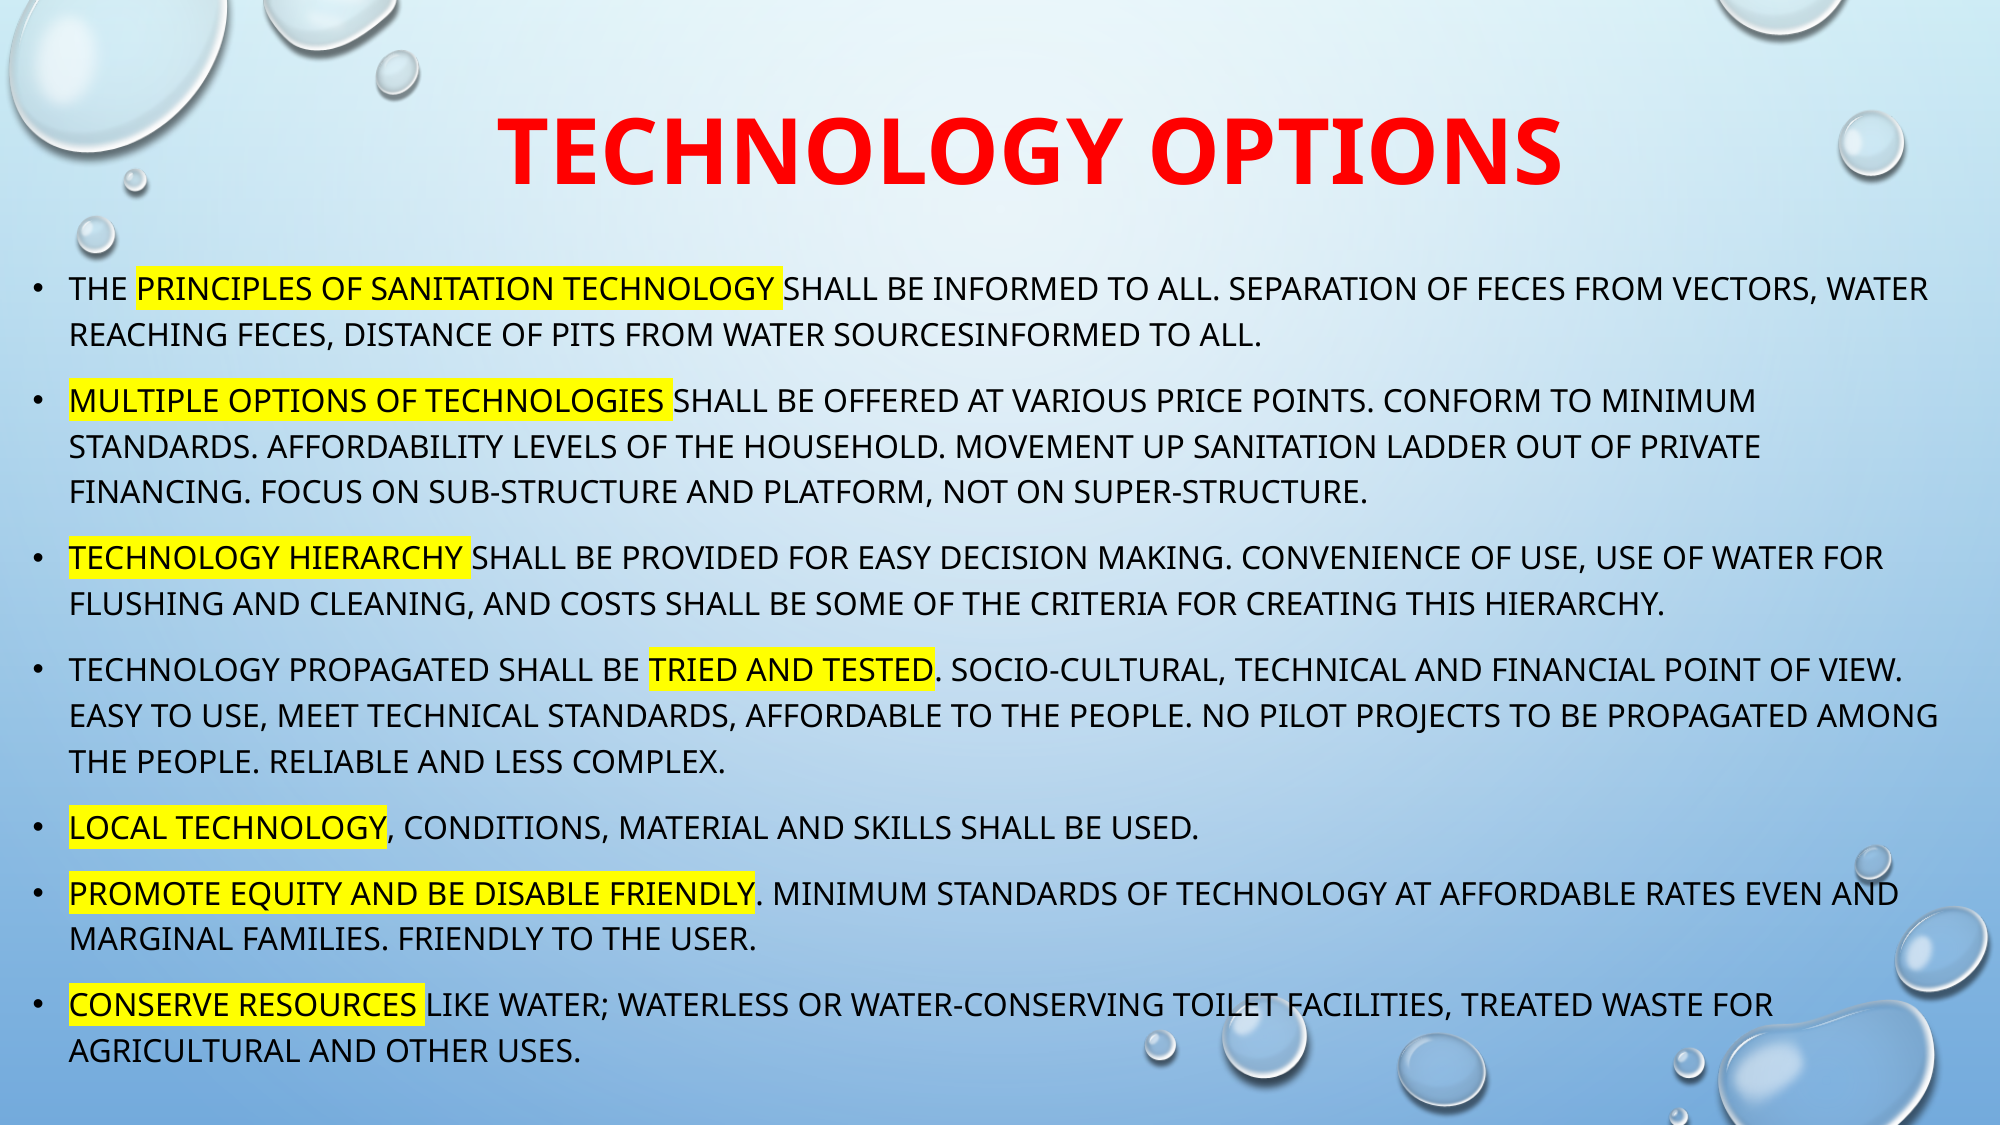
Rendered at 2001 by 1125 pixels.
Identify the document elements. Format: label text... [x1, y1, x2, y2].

picture [0, 0, 2000, 1125]
list The principles of sanitation technology shall be informed to all. separation of feces from vectors, water reaching feces, distance of pits from water sourcesinformed to all. Multiple options of technologies shall be offered at various price points. conform to minimum standards. affordability levels of the household. movement up sanitation ladder out of private financing. Focus on sub-structure and platform, not on super-structure. technology hierarchy shall be provided for easy decision making. Convenience of use, use of water for flushing and cleaning, and costs shall be some of the criteria for creating this hierarchy. Technology propagated shall be tried and tested. socio-cultural, technical and financial point of view. easy to use, meet technical standards, affordable to the people. No pilot projects TO be propagated among the people. reliable and less complex. Local technology, conditions, material and skills shall be used. promote equity and be disable friendly. minimum standards of technology at affordable rates even and marginal families. friendly to the user. conserve resources LIKE water; waterless or water-conserving toilet facilities, treated waste for agricultural and other uses. [17, 253, 1962, 1080]
title TECHNOLOGY OPTIONS [180, 56, 1881, 253]
